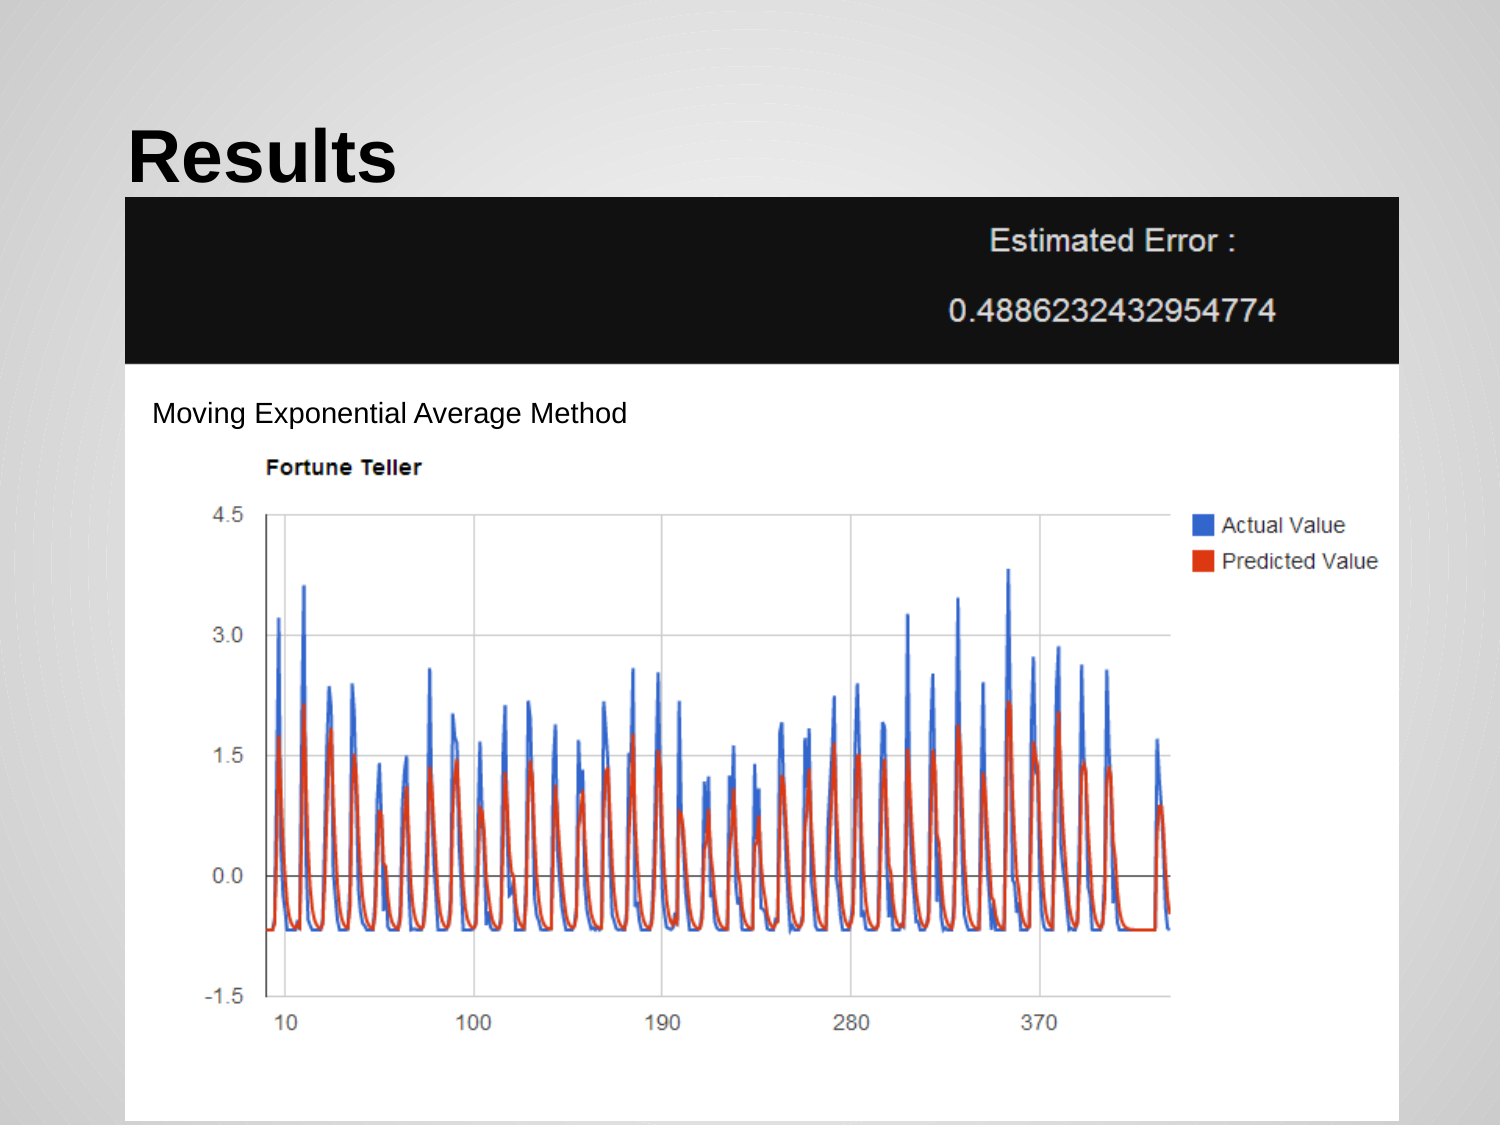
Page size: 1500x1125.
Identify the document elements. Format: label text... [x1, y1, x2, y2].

picture [124, 196, 1399, 1121]
title Results [75, 24, 1425, 213]
